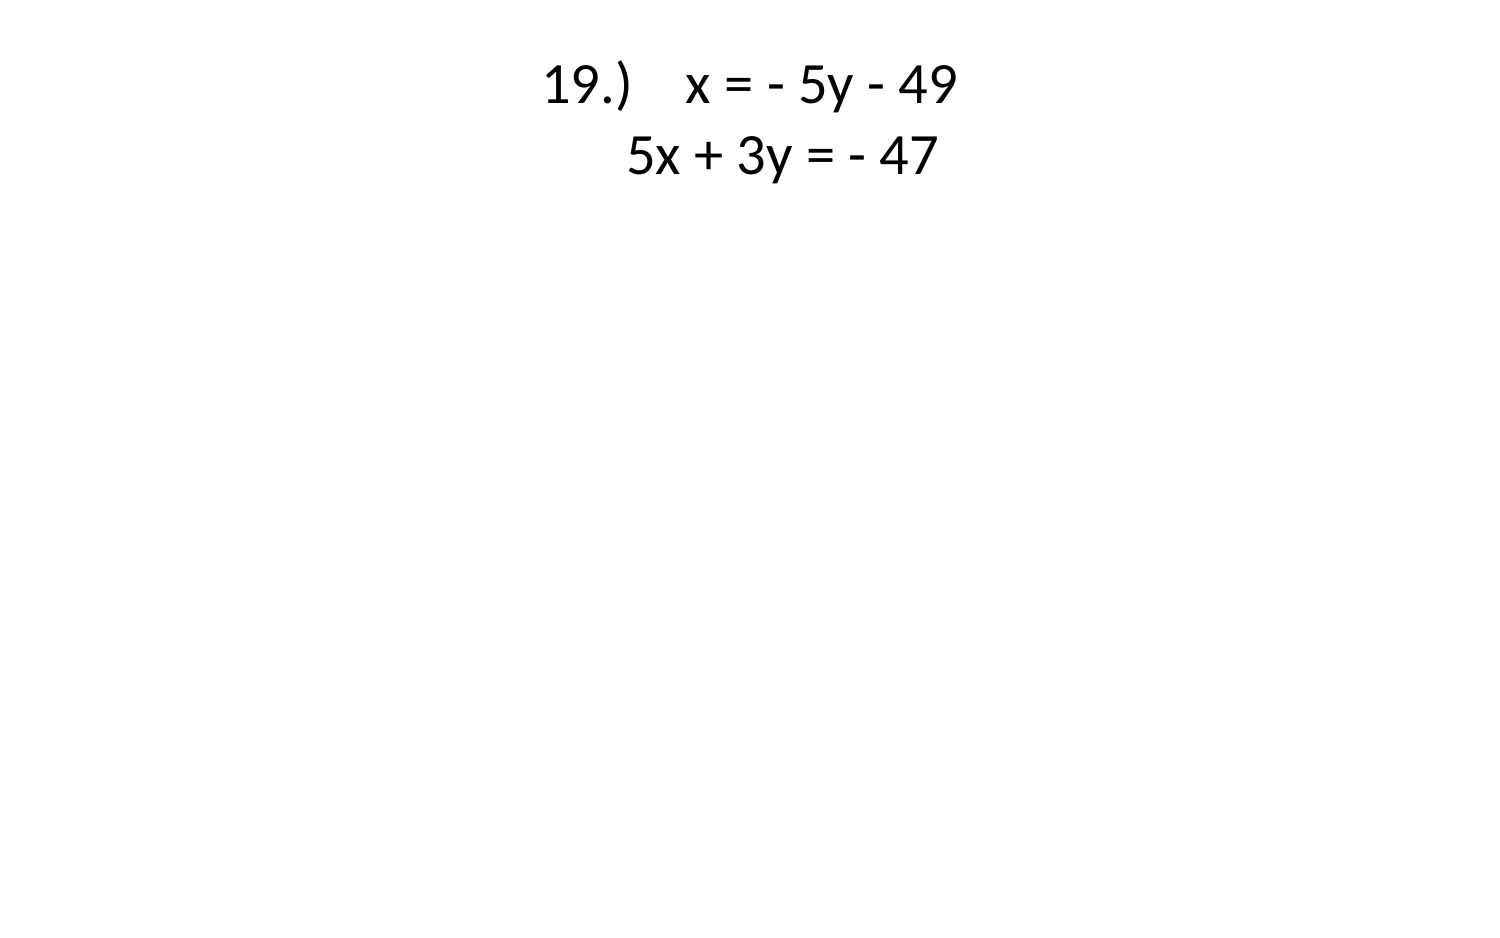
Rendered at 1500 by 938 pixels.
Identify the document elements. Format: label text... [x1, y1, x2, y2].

title 19.) x = - 5y - 49 5x + 3y = - 47 [75, 37, 1425, 194]
